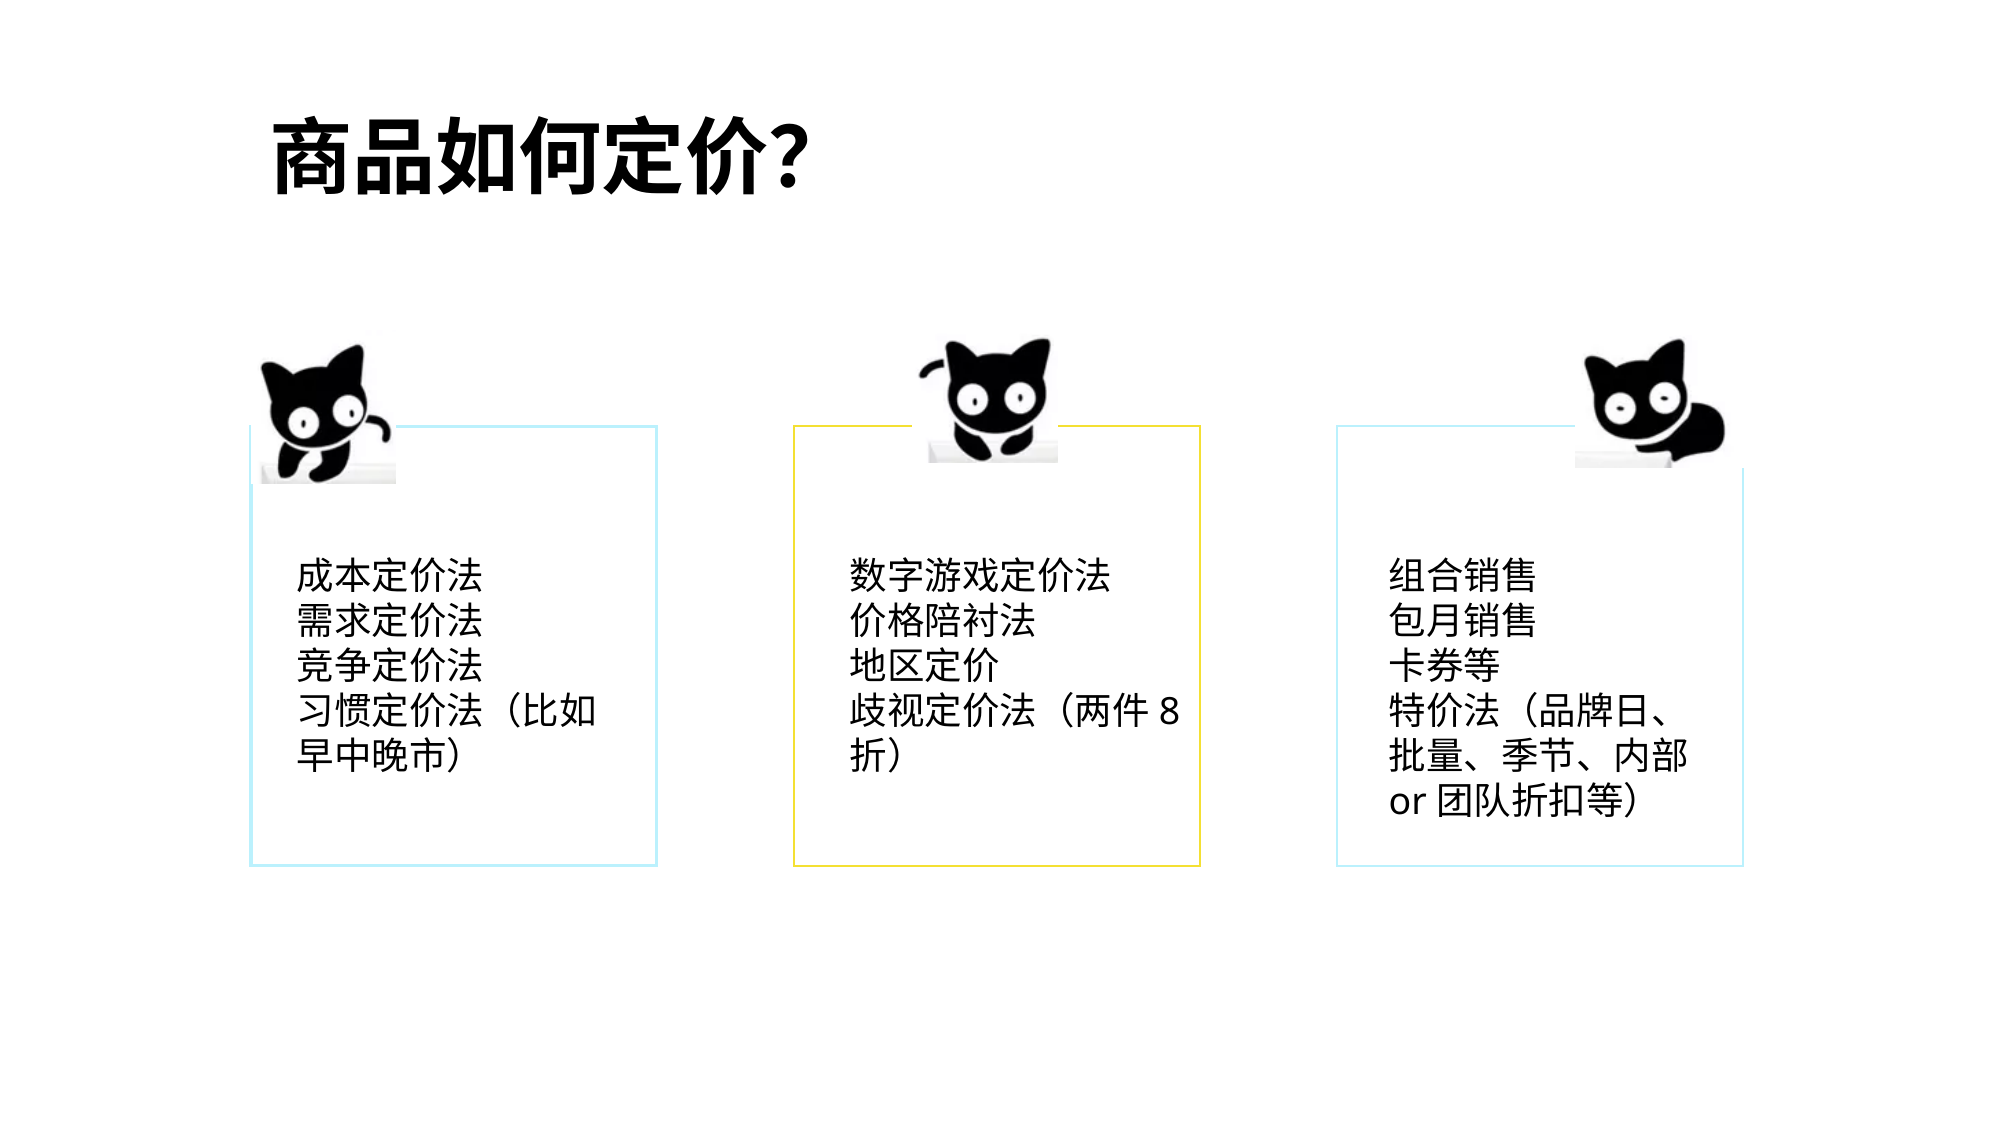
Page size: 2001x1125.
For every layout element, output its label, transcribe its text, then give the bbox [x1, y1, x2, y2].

text_box [250, 425, 658, 867]
picture [912, 331, 1058, 463]
text_box 数字游戏定价法 价格陪衬法 地区定价 歧视定价法（两件8折） [835, 544, 1200, 830]
picture [251, 330, 396, 484]
text_box [793, 425, 1201, 867]
picture [1575, 326, 1744, 468]
text_box [1336, 425, 1744, 867]
text_box 商品如何定价？ [254, 96, 867, 212]
